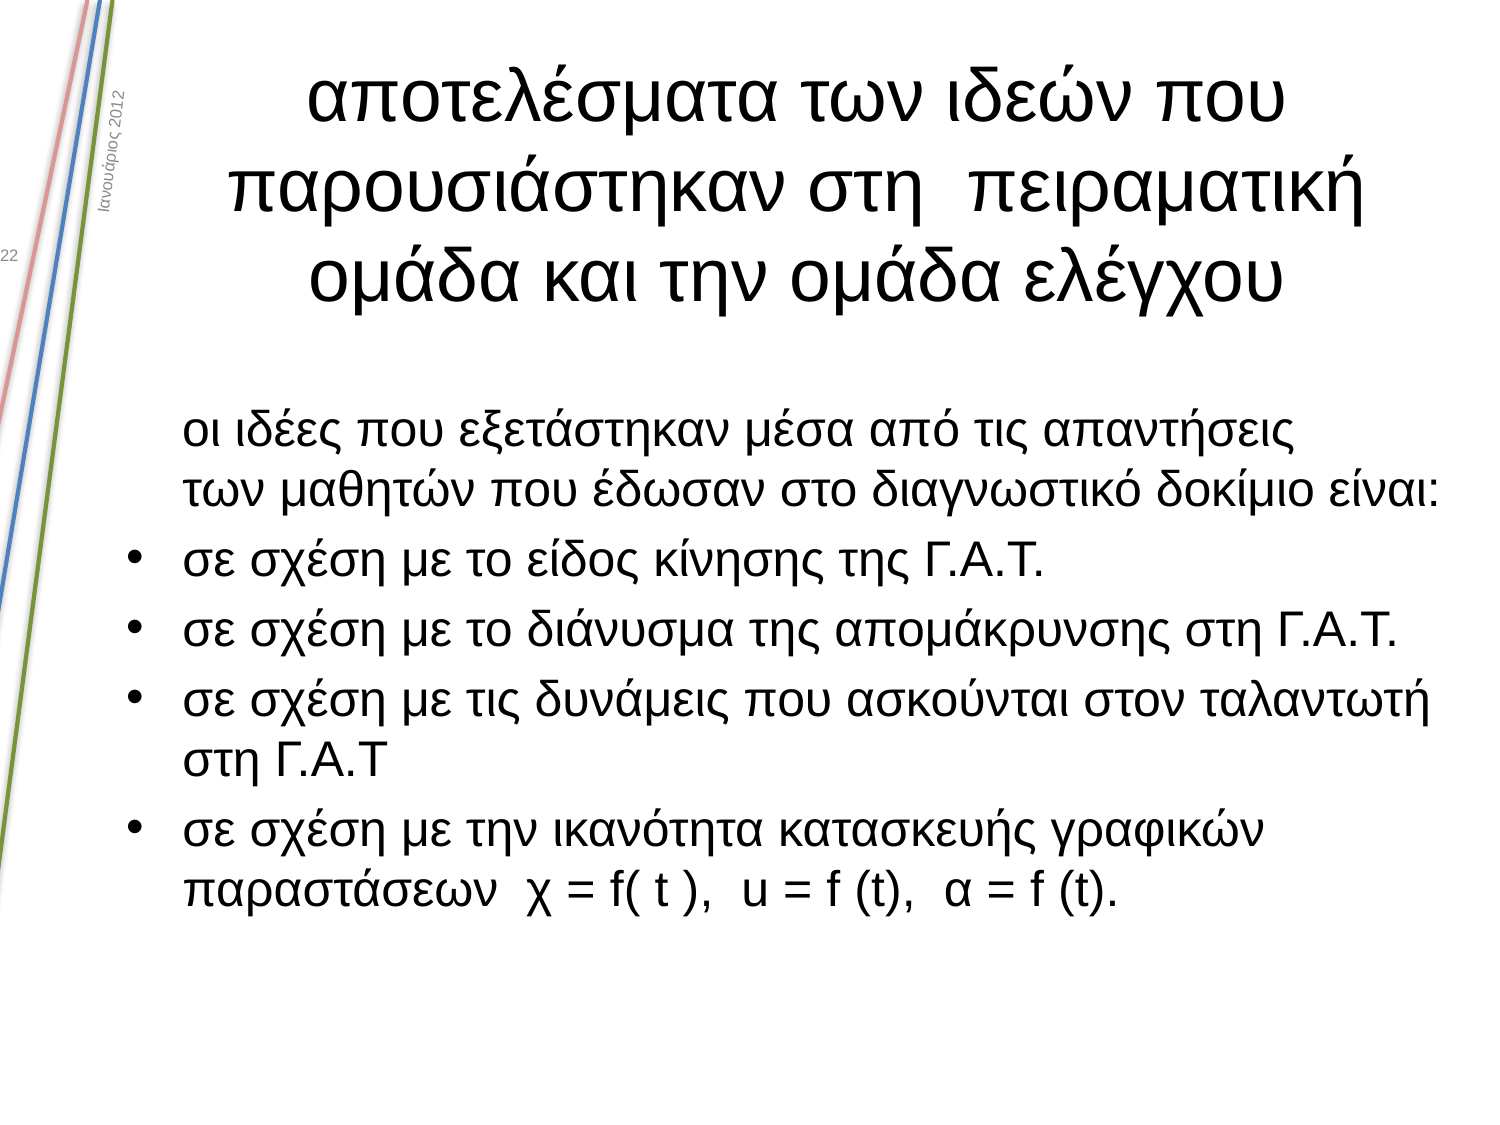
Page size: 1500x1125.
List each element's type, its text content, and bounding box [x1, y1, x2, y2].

title αποτελέσματα των ιδεών που παρουσιάστηκαν στη πειραματική ομάδα και την ομάδα ελέγχου [136, 132, 1473, 321]
list οι ιδέες που εξετάστηκαν μέσα από τις απαντήσεις των μαθητών που έδωσαν στο διαγνωστικό δοκίμιο είναι: σε σχέση με το είδος κίνησης της Γ.Α.Τ. σε σχέση με το διάνυσμα της απομάκρυνσης στη Γ.Α.Τ. σε σχέση με τις δυνάμεις που ασκούνται στον ταλαντωτή στη Γ.Α.Τ σε σχέση με την ικανότητα κατασκευής γραφικών παραστάσεων χ = f( t ), u = f (t), α = f (t). [111, 388, 1462, 1125]
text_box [0, 187, 276, 279]
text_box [0, 412, 526, 538]
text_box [0, 281, 382, 394]
text_box Ιανουάριος 2012 [75, 0, 160, 185]
